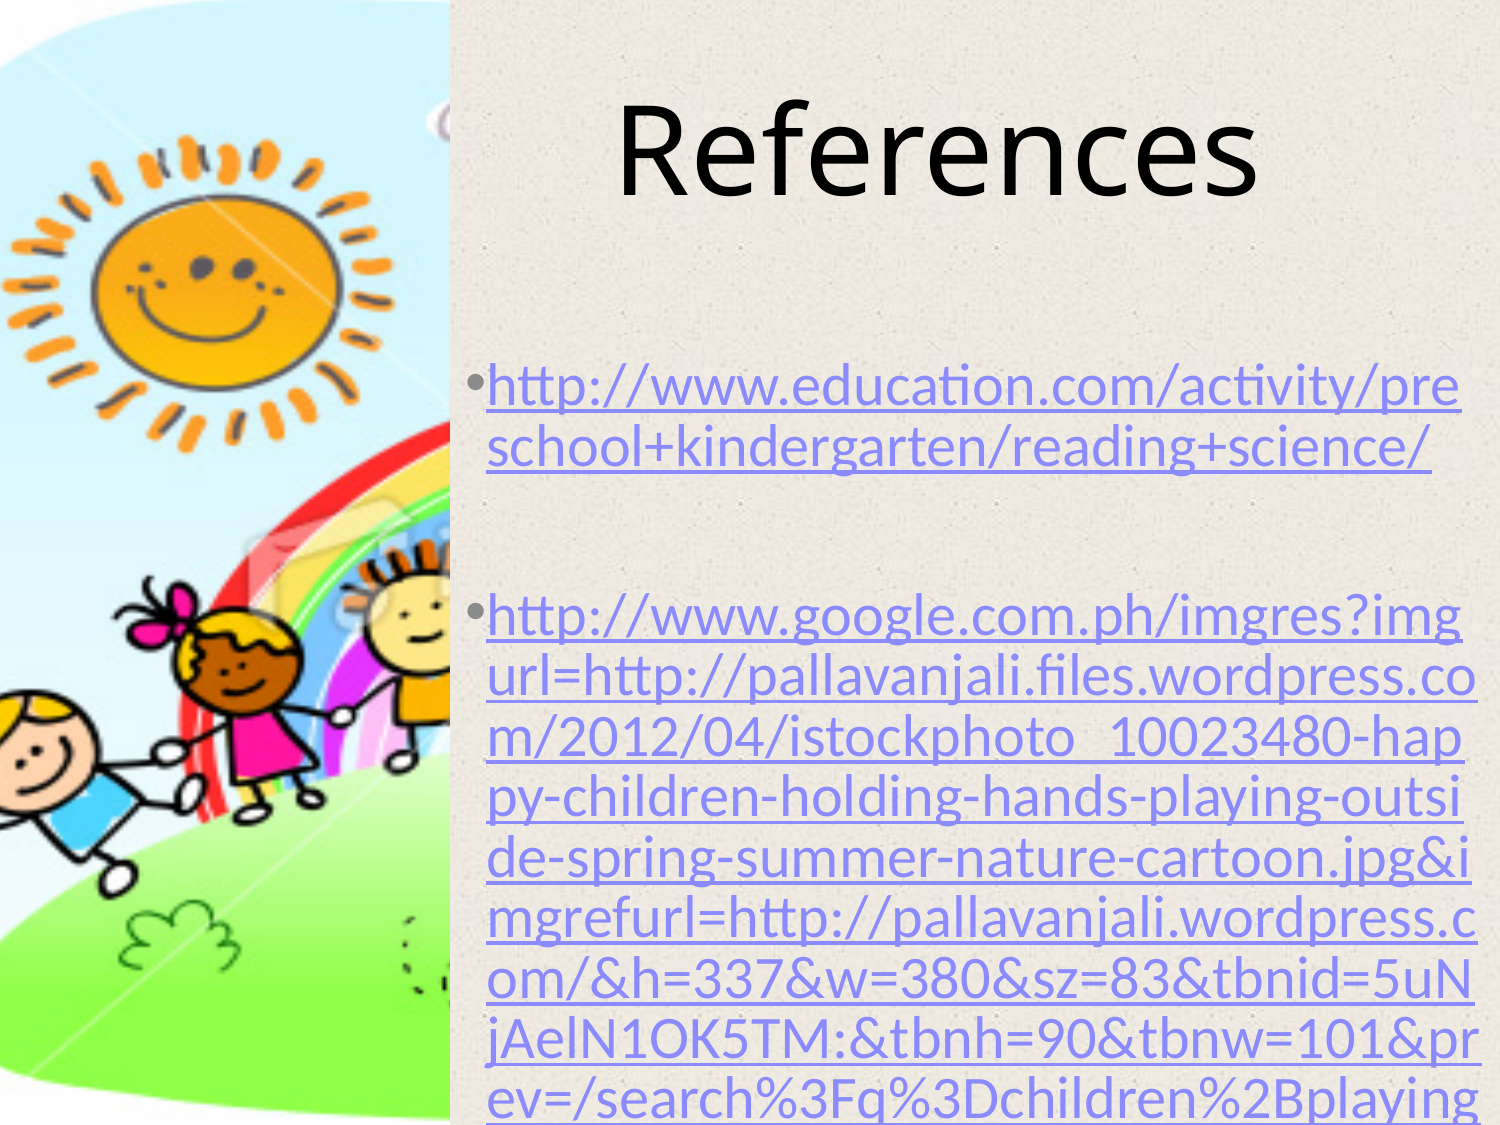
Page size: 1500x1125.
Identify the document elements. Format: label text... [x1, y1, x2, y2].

picture [0, 0, 451, 1125]
title References [454, 24, 1500, 267]
subtitle http://www.education.com/activity/preschool+kindergarten/reading+science/ http://www.google.com.ph/imgres?imgurl=http://pallavanjali.files.wordpress.com/2012/04/istockphoto_10023480-happy-children-holding-hands-playing-outside-spring-summer-nature-cartoon.jpg&imgrefurl=http://pallavanjali.wordpress.com/&h=337&w=380&sz=83&tbnid=5uNjAelN1OK5TM:&tbnh=90&tbnw=101&prev=/search%3Fq%3Dchildren%2Bplaying%2Bcartoon%26tbm%3Disch%26tbo%3Du&zoom=1&q=children+playing+cartoon&usg=__PYGtFQWX6lfXILWk2jlY23dqEuY=&docid=-dEhL0TZxkZbYM&hl=en&sa=X&ei=ZlBlUKLLDMyfmQWUp4GQAg&ved=0CCsQ9QEwAw&dur=3652 http://www.lightafire.com/quotations/authors/harry-k-wong/ [454, 337, 1500, 1075]
